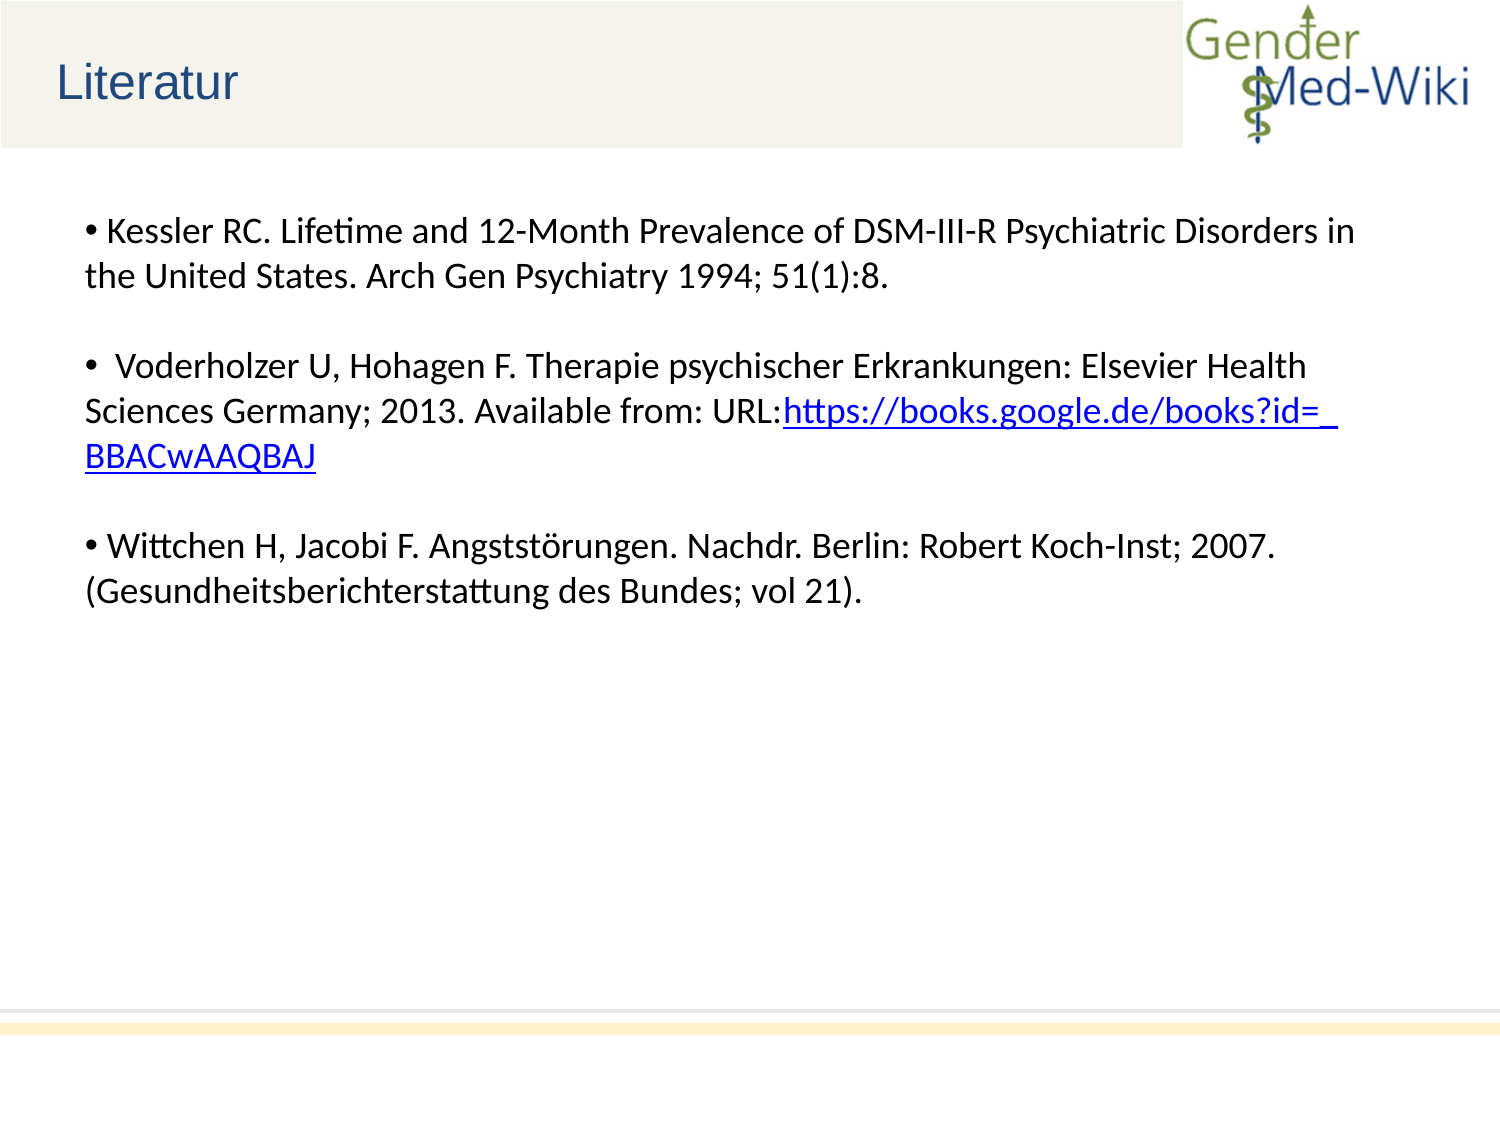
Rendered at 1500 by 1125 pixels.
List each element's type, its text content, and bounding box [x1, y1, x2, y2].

text_box Kessler RC. Lifetime and 12-Month Prevalence of DSM-III-R Psychiatric Disorders in the United States. Arch Gen Psychiatry 1994; 51(1):8. Voderholzer U, Hohagen F. Therapie psychischer Erkrankungen: Elsevier Health Sciences Germany; 2013. Available from: URL:https://books.google.de/books?id=_BBACwAAQBAJ Wittchen H, Jacobi F. Angststörungen. Nachdr. Berlin: Robert Koch-Inst; 2007. (Gesundheitsberichterstattung des Bundes; vol 21). [70, 199, 1430, 664]
picture [1183, 0, 1471, 149]
text_box Literatur [41, 42, 1085, 118]
text_box [0, 1023, 1500, 1035]
